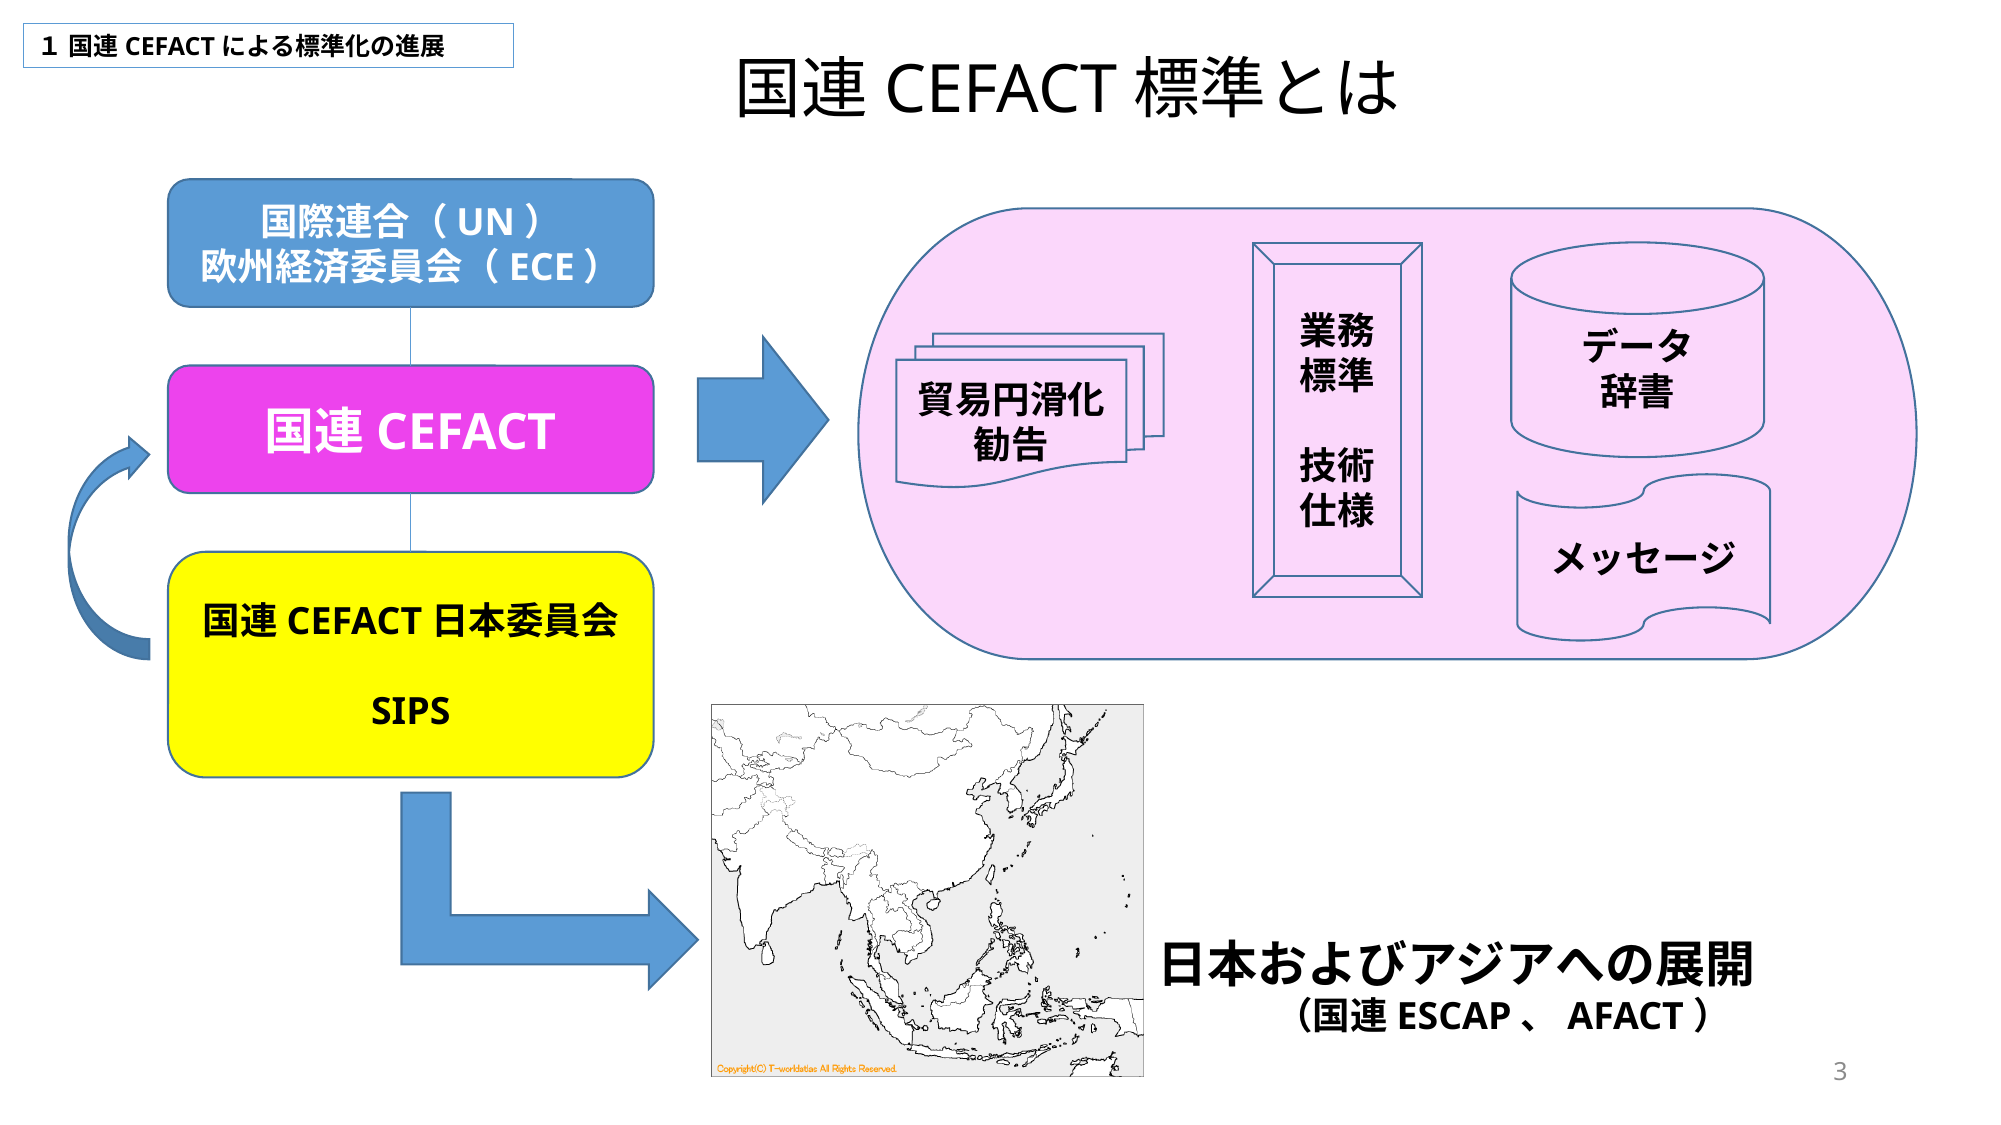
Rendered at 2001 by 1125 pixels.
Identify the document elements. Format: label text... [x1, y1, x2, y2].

slide_number 3 [1412, 1042, 1863, 1103]
text_box [400, 791, 700, 992]
text_box メッセージ [1516, 473, 1772, 642]
picture [711, 704, 1144, 1077]
text_box [857, 207, 1918, 661]
text_box 国連CEFACT日本委員会 SIPS [166, 550, 655, 779]
text_box 日本およびアジアへの展開 （国連ESCAP、AFACT） [1144, 925, 1863, 1045]
text_box １ 国連CEFACTによる標準化の進展 [23, 23, 514, 68]
text_box 貿易円滑化 勧告 [895, 332, 1165, 489]
text_box [67, 435, 151, 661]
text_box 明細 [1257, 244, 1418, 263]
text_box データ 辞書 [1510, 241, 1766, 459]
text_box 国際連合（UN） 欧州経済委員会（ECE） [166, 178, 655, 308]
text_box 国連CEFACT [166, 364, 655, 495]
text_box 国連CEFACT標準とは [483, 38, 1652, 134]
text_box [696, 334, 830, 506]
text_box 業務標準 技術仕様 [1252, 242, 1423, 598]
